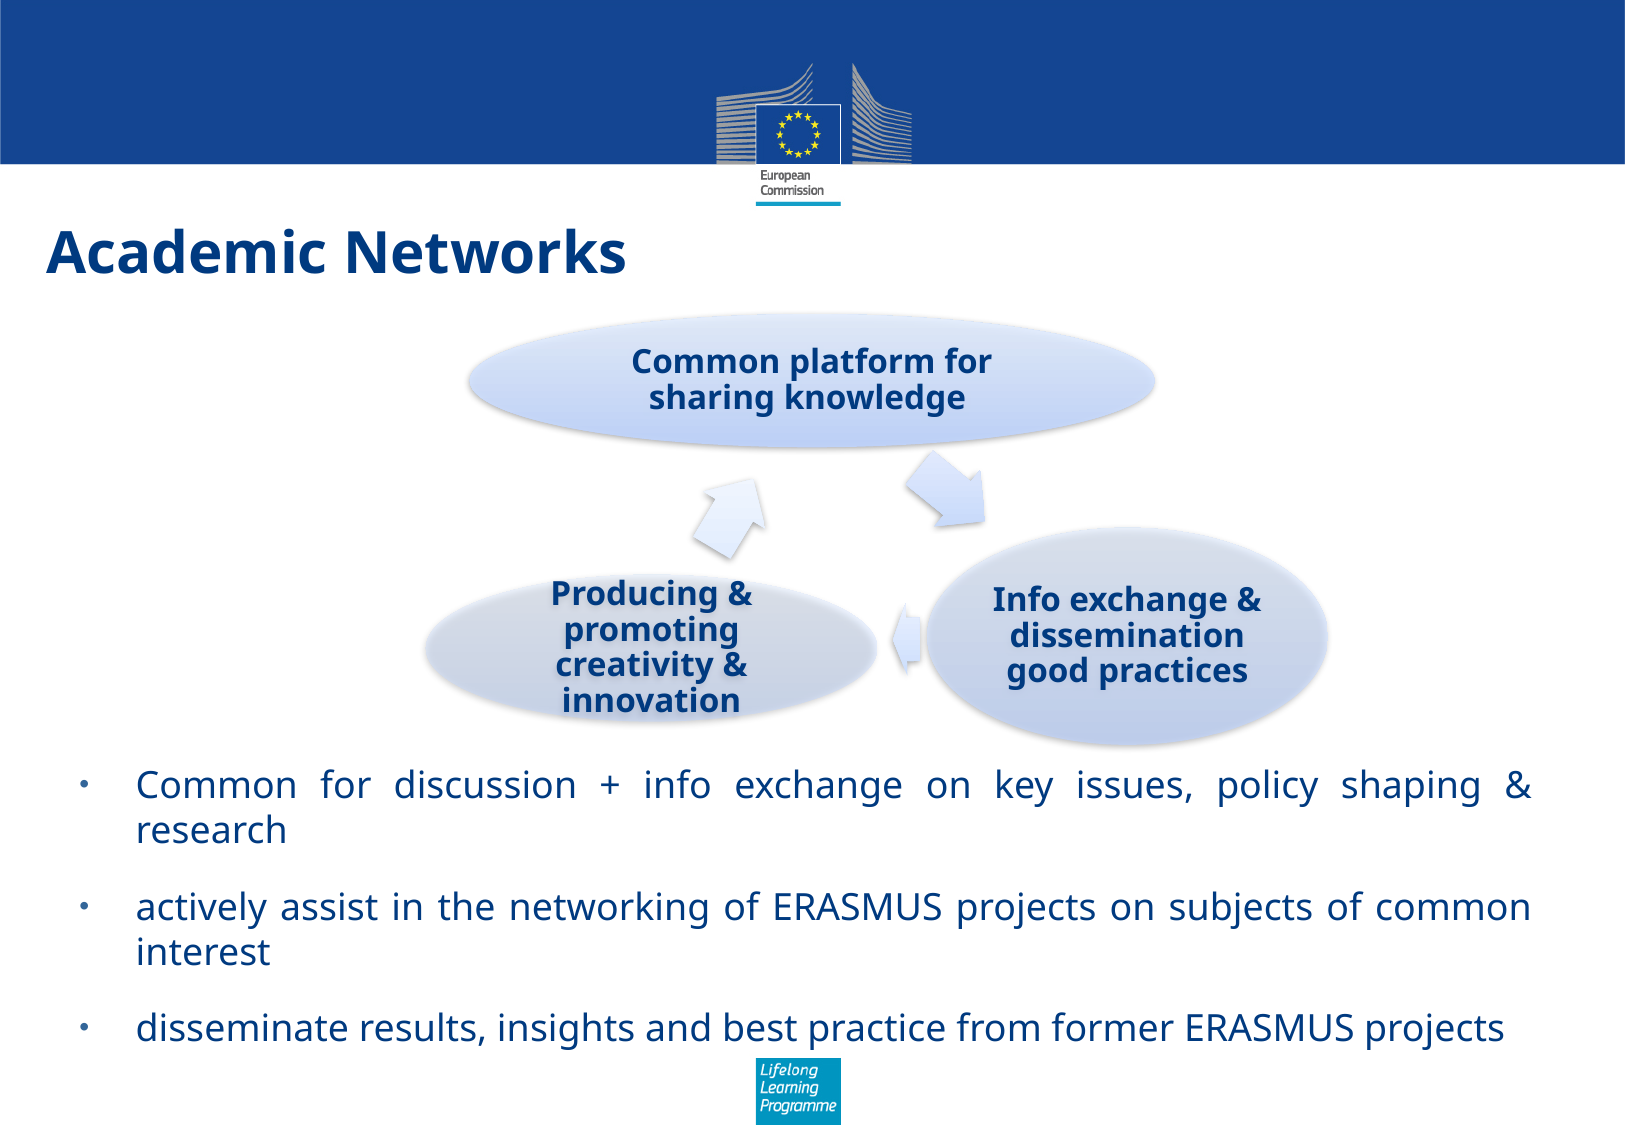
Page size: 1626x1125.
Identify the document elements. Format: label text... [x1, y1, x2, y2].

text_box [96, 285, 1503, 778]
picture [0, 0, 1625, 1125]
picture [780, 1104, 788, 1113]
picture [810, 1070, 816, 1078]
text_box Common for discussion + info exchange on key issues, policy shaping & research actively assist in the networking of ERASMUS projects on subjects of common interest disseminate results, insights and best practice from former ERASMUS projects [64, 754, 1548, 1057]
picture [826, 1102, 834, 1111]
picture [785, 1102, 792, 1109]
picture [775, 1086, 782, 1093]
title Academic Networks [30, 195, 1586, 305]
